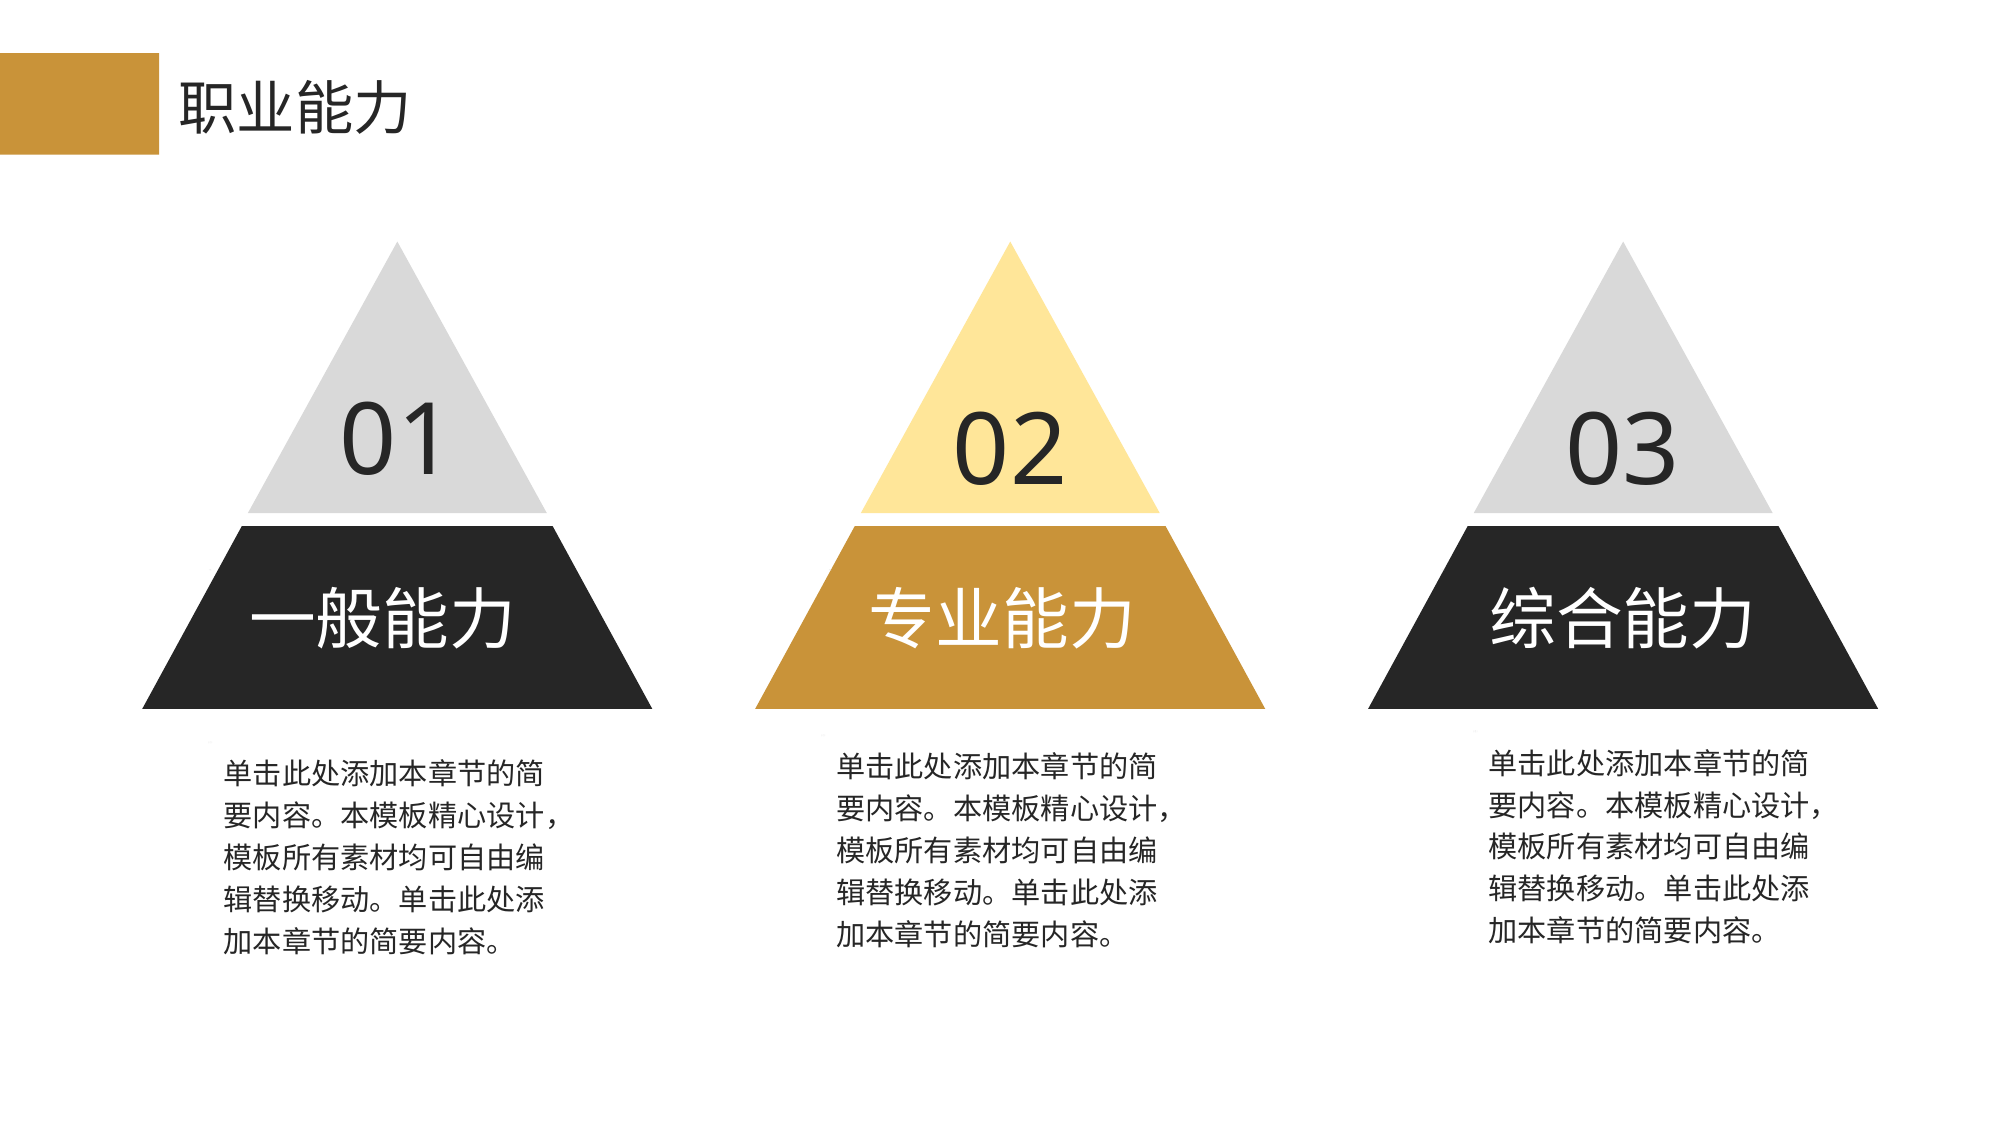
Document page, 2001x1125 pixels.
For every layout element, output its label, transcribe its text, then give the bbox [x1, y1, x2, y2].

text_box [327, 239, 468, 366]
text_box [1472, 239, 1775, 515]
text_box 02 [936, 376, 1084, 512]
text_box 03 [1549, 376, 1697, 512]
text_box 专业能力 [828, 569, 1192, 665]
text_box [830, 525, 1191, 569]
text_box [140, 525, 655, 710]
text_box [0, 52, 160, 156]
text_box [859, 239, 1162, 515]
text_box 职业能力 [163, 63, 543, 149]
text_box 单击此处添加本章节的简要内容。本模板精心设计，模板所有素材均可自由编辑替换移动。单击此处添加本章节的简要内容。 [208, 741, 572, 966]
text_box 一般能力 [208, 569, 572, 665]
text_box [1443, 525, 1804, 569]
text_box [753, 572, 1267, 710]
text_box 01 [323, 366, 472, 502]
text_box 单击此处添加本章节的简要内容。本模板精心设计，模板所有素材均可自由编辑替换移动。单击此处添加本章节的简要内容。 [821, 734, 1185, 959]
text_box 单击此处添加本章节的简要内容。本模板精心设计，模板所有素材均可自由编辑替换移动。单击此处添加本章节的简要内容。 [1473, 730, 1837, 955]
text_box [1366, 572, 1880, 710]
text_box 综合能力 [1441, 569, 1805, 665]
text_box [246, 374, 549, 515]
